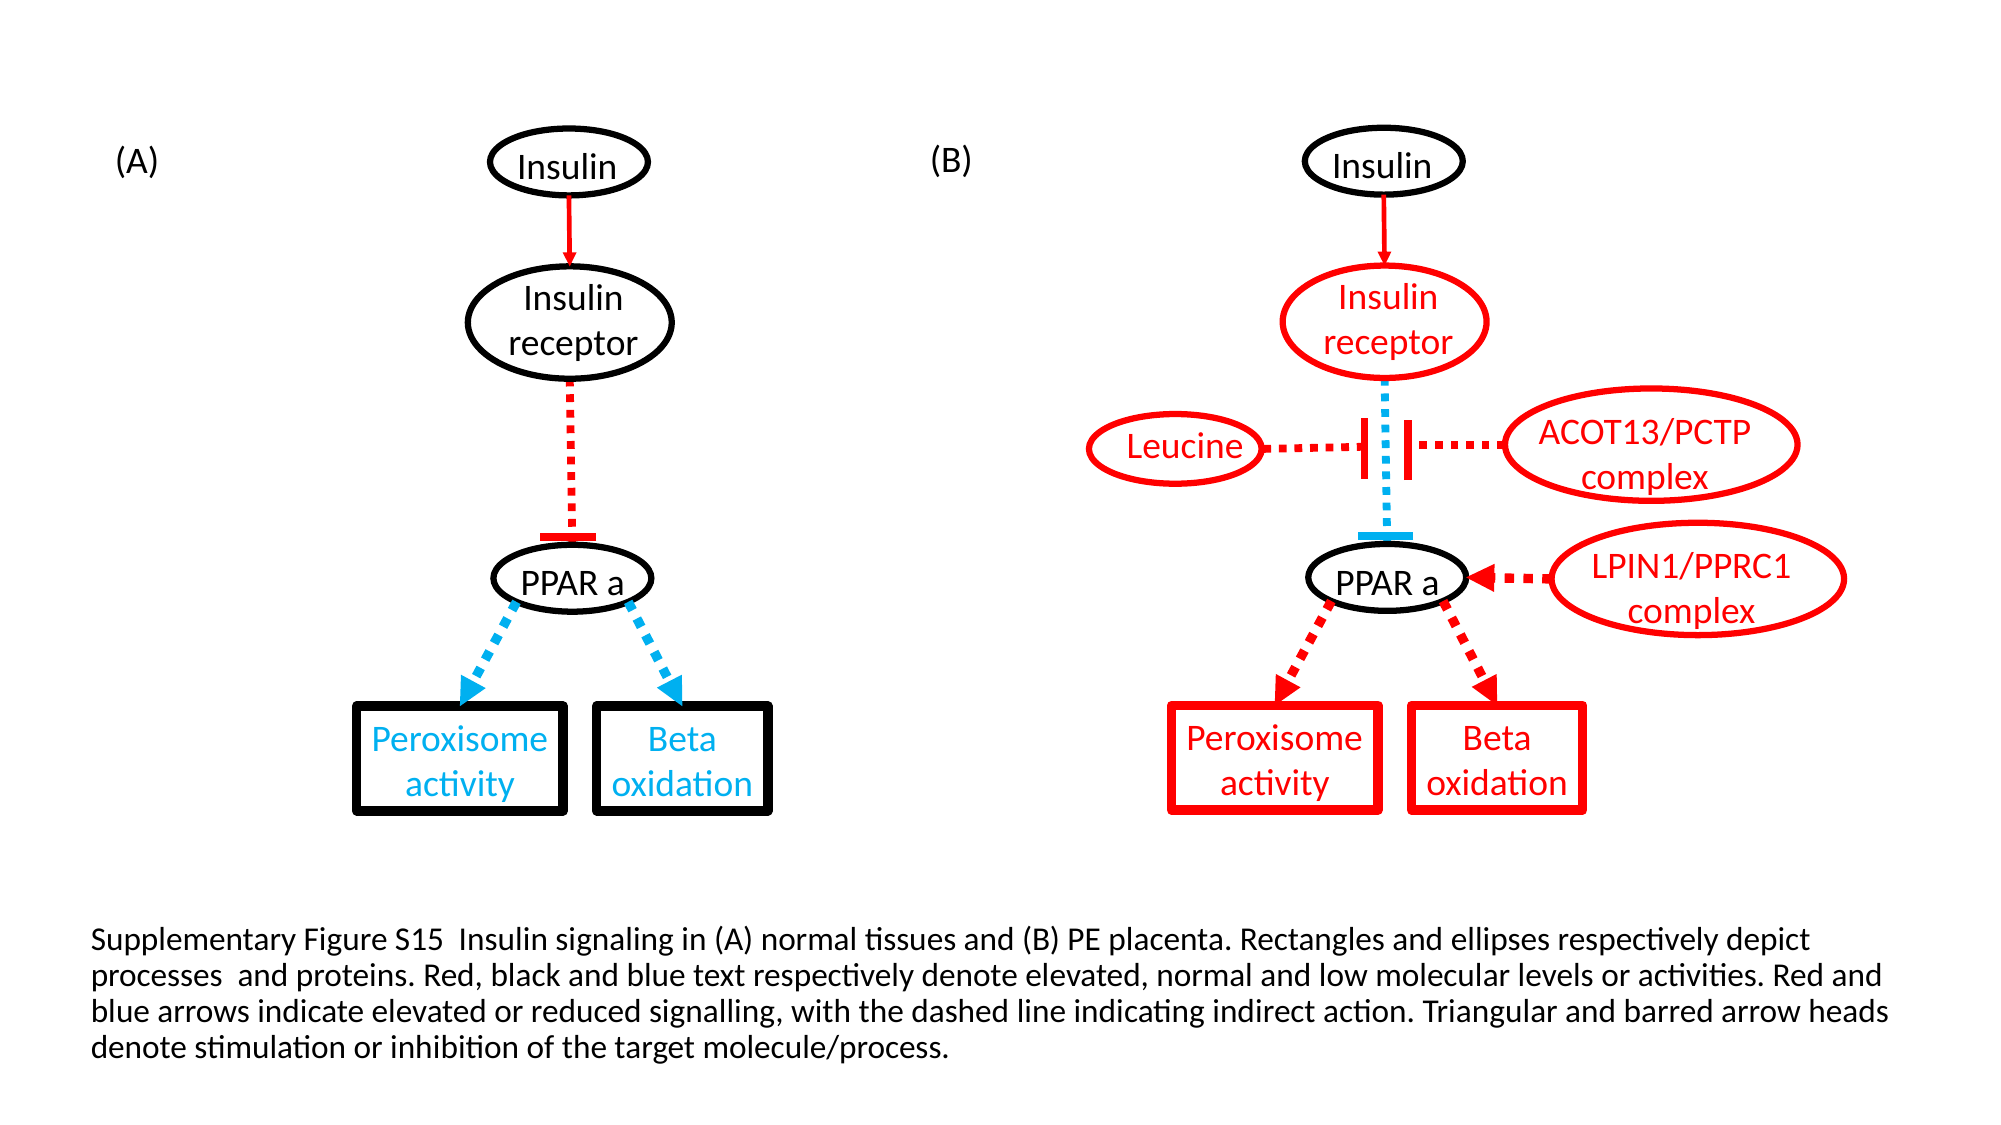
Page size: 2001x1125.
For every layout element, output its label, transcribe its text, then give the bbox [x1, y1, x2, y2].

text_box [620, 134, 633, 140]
text_box Insulin [1317, 181, 1352, 194]
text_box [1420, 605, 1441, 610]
text_box [1307, 542, 1468, 612]
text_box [459, 601, 517, 707]
text_box [1087, 413, 1263, 485]
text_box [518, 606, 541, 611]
text_box Supplementary Figure S15 Insulin signaling in (A) normal tissues and (B) PE placenta. Rectangles and ellipses respectively depict processes and proteins. Red, black and blue text respectively denote elevated, normal and low molecular levels or activities. Red and blue arrows indicate elevated or reduced signalling, with the dashed line indicating indirect action. Triangular and barred arrow heads denote stimulation or inhibition of the target molecule/process. [75, 914, 1967, 1121]
text_box LPIN1/PPRC1 complex [1576, 612, 1807, 639]
text_box (A) [100, 128, 175, 189]
text_box ACOT13/PCTP complex [1523, 474, 1767, 505]
text_box [1281, 264, 1488, 379]
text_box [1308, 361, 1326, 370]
text_box Peroxisome activity [1171, 705, 1378, 811]
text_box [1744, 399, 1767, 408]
text_box PPAR a [604, 605, 627, 611]
text_box Beta oxidation [596, 706, 768, 811]
text_box ACOT13/PCTP complex [1523, 399, 1558, 415]
text_box [488, 127, 649, 197]
text_box PPAR a [625, 551, 640, 559]
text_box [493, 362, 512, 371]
text_box (B) [915, 127, 988, 188]
text_box Insulin [599, 184, 633, 195]
text_box [1303, 126, 1464, 196]
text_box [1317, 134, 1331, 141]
text_box [492, 543, 653, 613]
text_box Insulin [1415, 183, 1448, 194]
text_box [1274, 601, 1332, 706]
text_box Insulin receptor [493, 265, 553, 283]
text_box Beta oxidation [1411, 705, 1583, 811]
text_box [1384, 377, 1388, 535]
text_box Insulin receptor [586, 265, 654, 288]
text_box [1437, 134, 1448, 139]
text_box LPIN1/PPRC1 complex [1576, 533, 1606, 546]
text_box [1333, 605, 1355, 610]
text_box Insulin receptor [628, 357, 654, 371]
text_box [466, 265, 673, 380]
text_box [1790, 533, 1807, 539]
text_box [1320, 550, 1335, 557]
text_box [1504, 387, 1799, 502]
text_box Leucine [1205, 414, 1259, 437]
text_box Insulin receptor [1398, 264, 1469, 288]
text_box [1442, 601, 1498, 706]
text_box Peroxisome activity [356, 706, 564, 811]
text_box Leucine [1241, 461, 1259, 474]
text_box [628, 601, 683, 707]
text_box Leucine [1111, 414, 1146, 424]
text_box Insulin receptor [1443, 356, 1469, 370]
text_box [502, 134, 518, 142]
text_box Insulin [502, 182, 539, 195]
text_box [1551, 521, 1846, 637]
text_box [569, 378, 573, 536]
text_box Insulin receptor [1308, 264, 1371, 282]
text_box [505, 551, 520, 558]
text_box PPAR a [1439, 550, 1455, 558]
